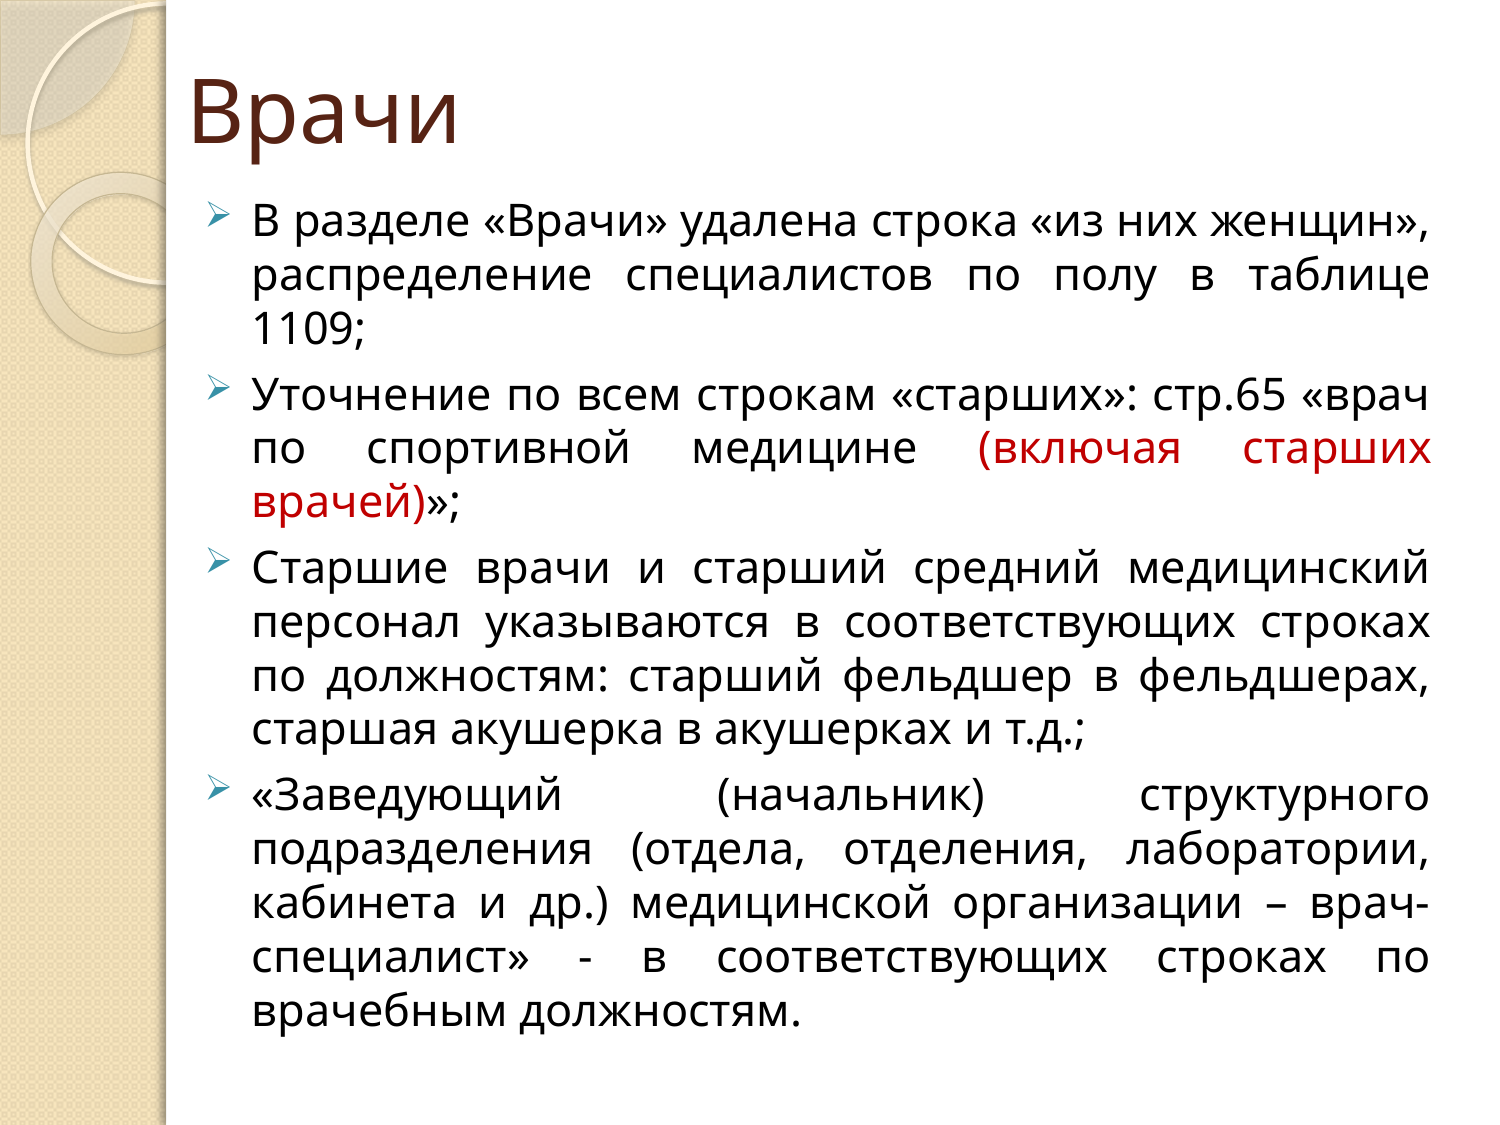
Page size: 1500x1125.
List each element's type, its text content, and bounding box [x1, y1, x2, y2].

list В разделе «Врачи» удалена строка «из них женщин», распределение специалистов по полу в таблице 1109; Уточнение по всем строкам «старших»: стр.65 «врач по спортивной медицине (включая старших врачей)»; Старшие врачи и старший средний медицинский персонал указываются в соответствующих строках по должностям: старший фельдшер в фельдшерах, старшая акушерка в акушерках и т.д.; «Заведующий (начальник) структурного подразделения (отдела, отделения, лаборатории, кабинета и др.) медицинской организации – врач-специалист» - в соответствующих строках по врачебным должностям. [183, 184, 1447, 1059]
title Врачи [171, 30, 1500, 185]
